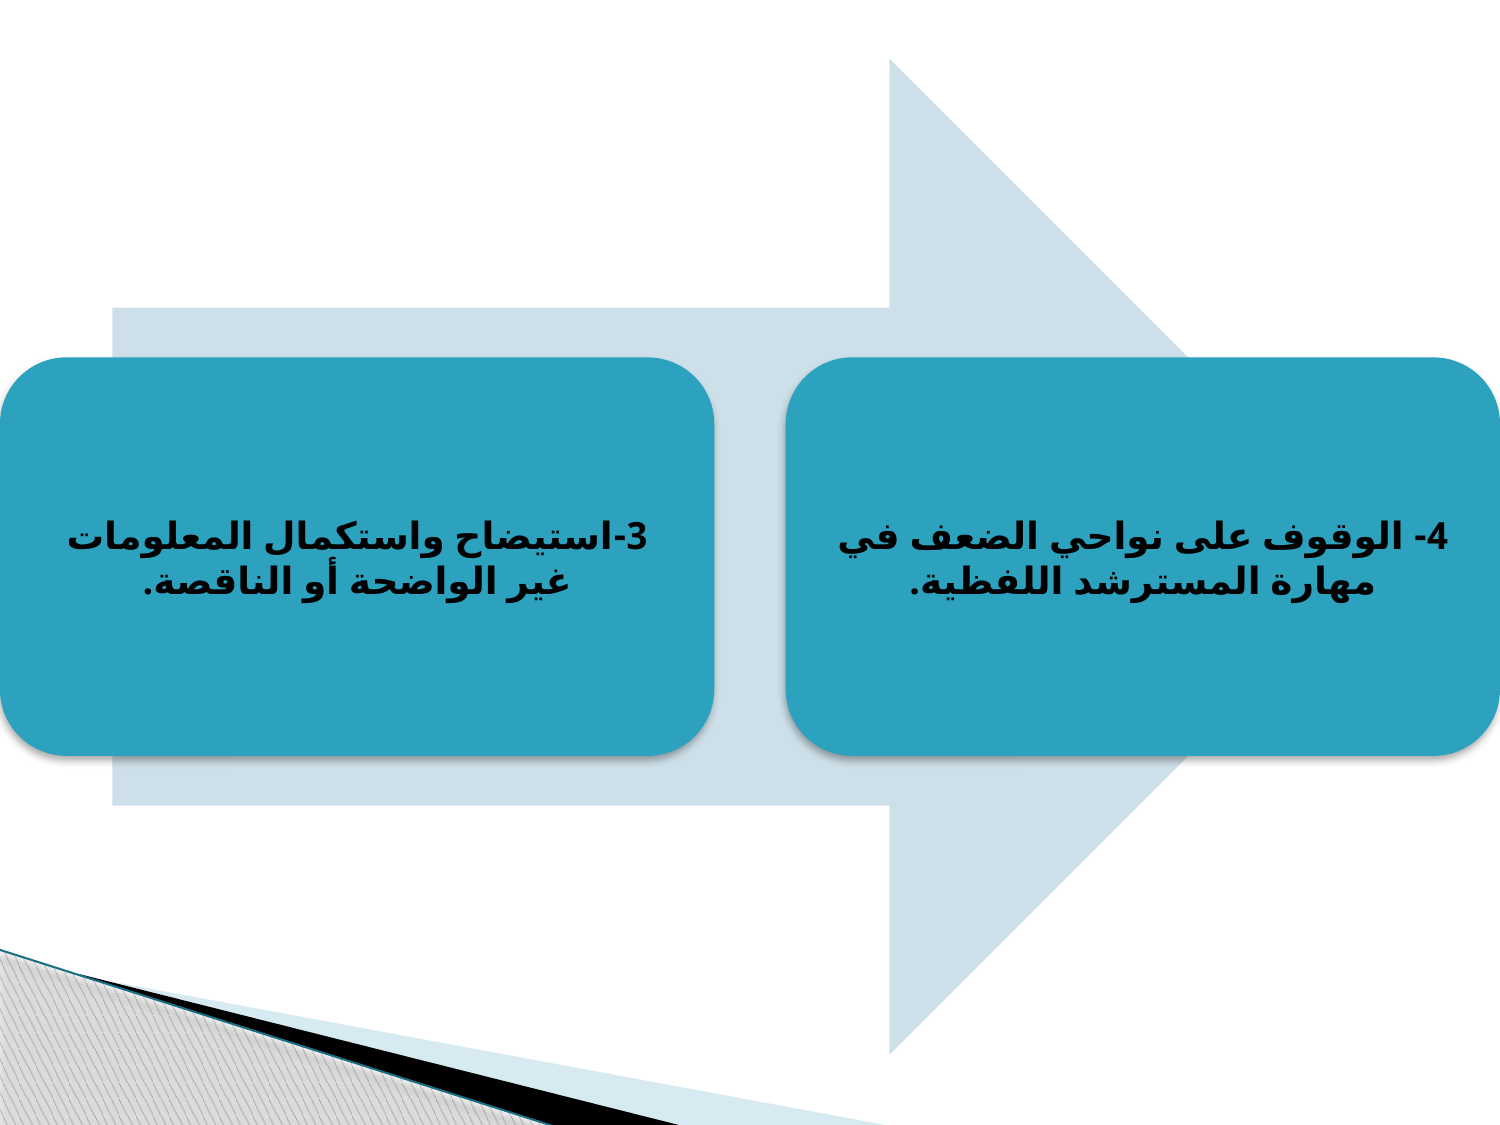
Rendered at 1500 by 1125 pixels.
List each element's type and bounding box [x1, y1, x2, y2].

list [0, 58, 1500, 1055]
